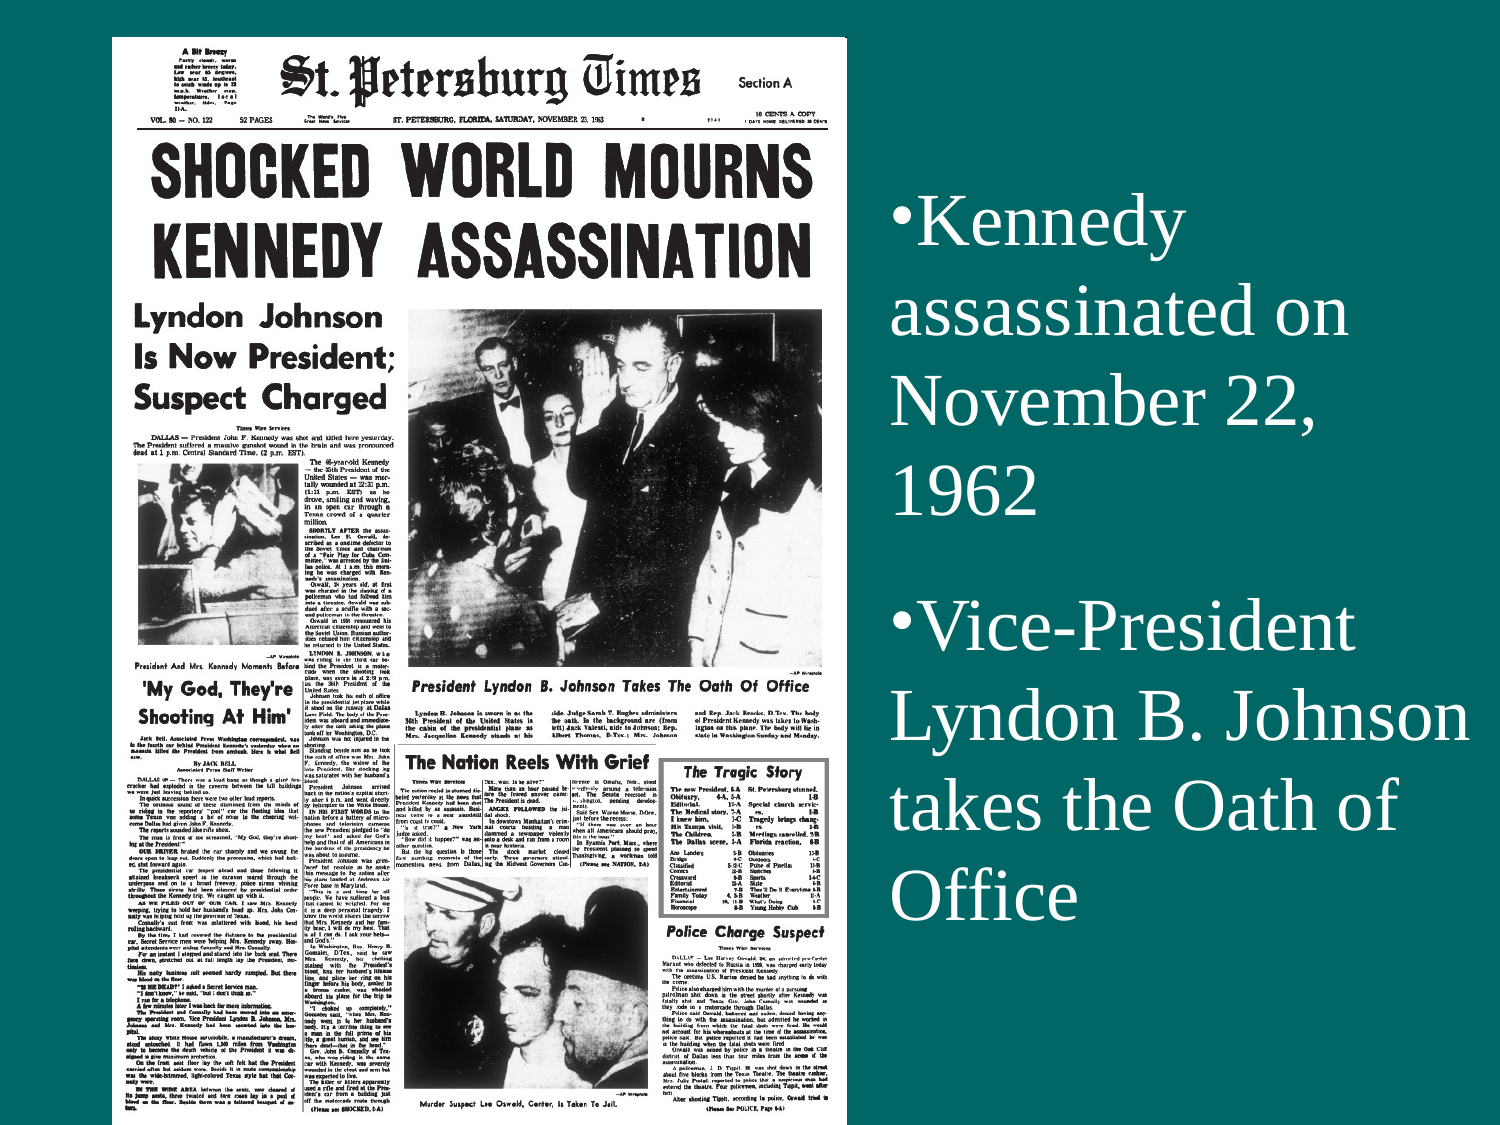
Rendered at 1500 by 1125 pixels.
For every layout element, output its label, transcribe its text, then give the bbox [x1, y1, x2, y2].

text_box Kennedy assassinated on November 22, 1962 Vice-President Lyndon B. Johnson takes the Oath of Office [874, 162, 1500, 963]
picture [112, 37, 847, 1125]
